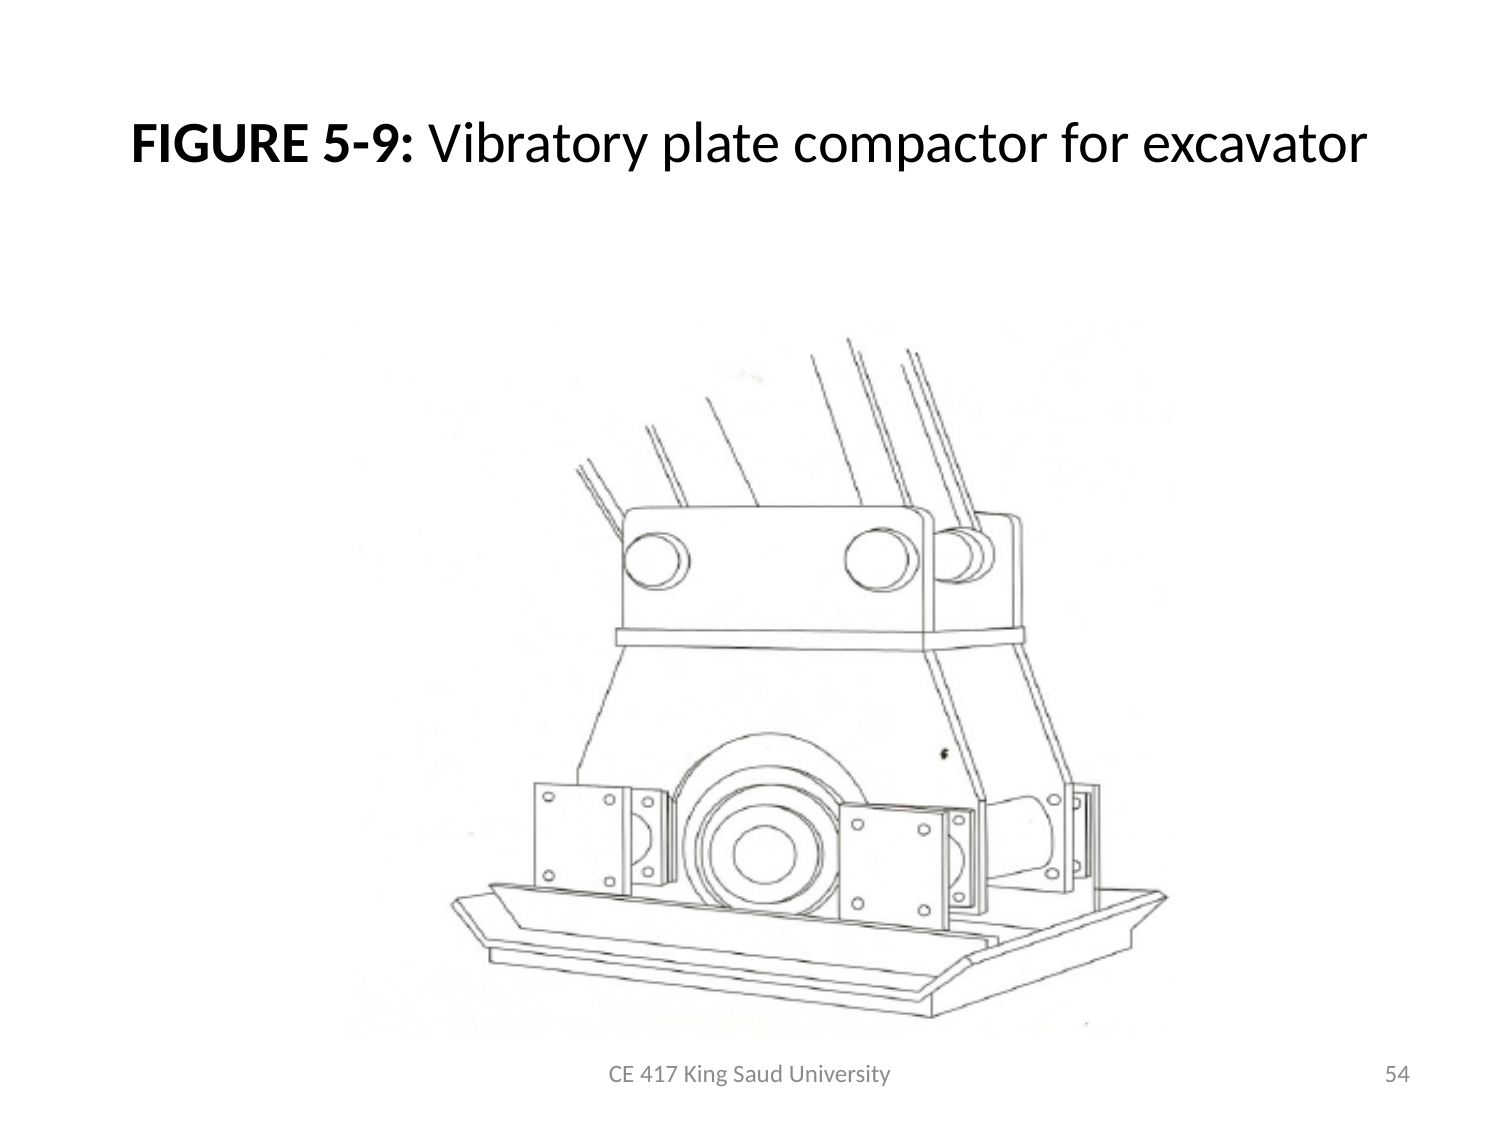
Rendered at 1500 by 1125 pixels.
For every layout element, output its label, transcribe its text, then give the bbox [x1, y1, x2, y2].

footer CE 417 King Saud University [512, 1047, 988, 1103]
title FIGURE 5-9: Vibratory plate compactor for excavator [75, 45, 1425, 233]
slide_number 54 [1074, 1042, 1425, 1103]
picture [324, 324, 1176, 1038]
